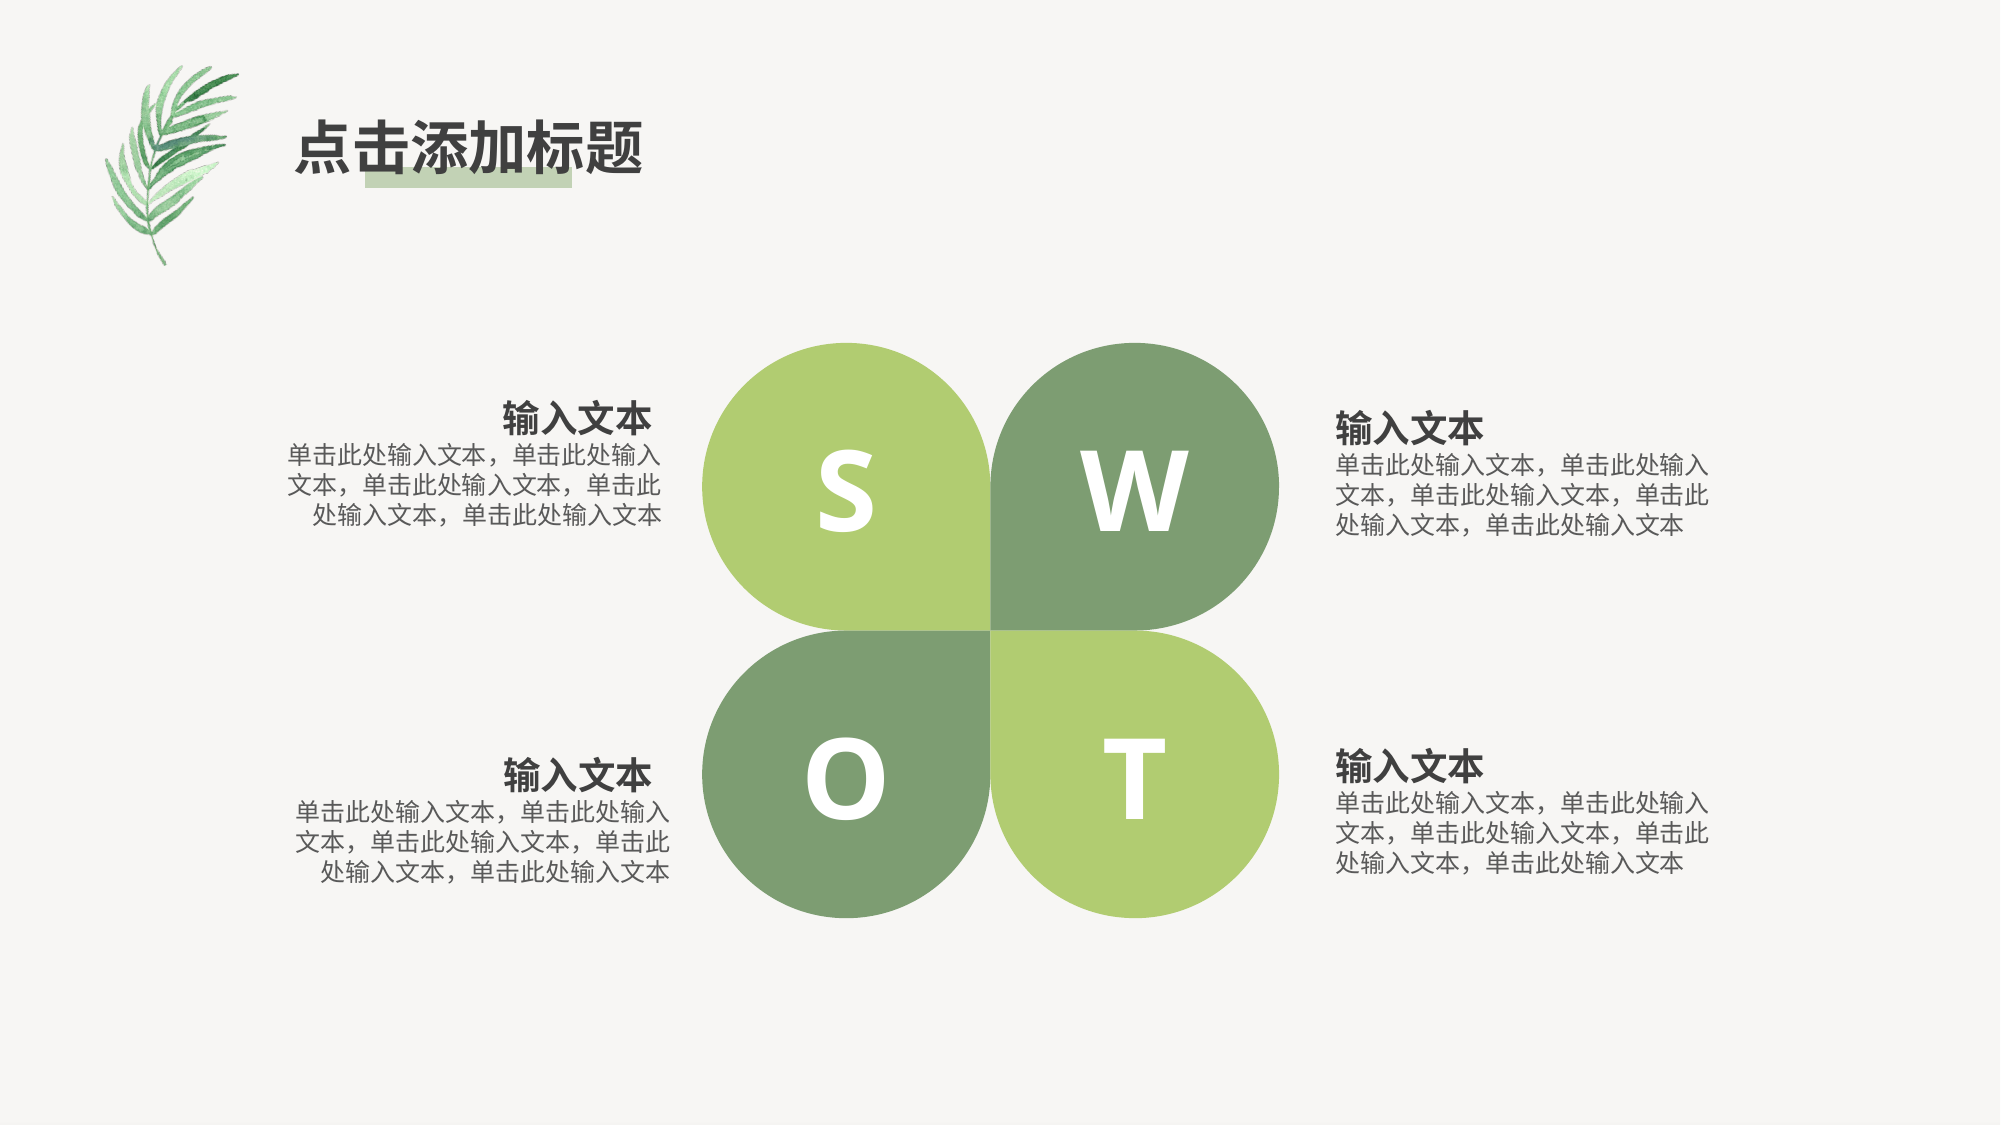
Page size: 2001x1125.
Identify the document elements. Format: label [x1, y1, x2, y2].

text_box [260, 342, 1740, 919]
picture [0, 0, 2001, 1125]
text_box [276, 104, 693, 190]
